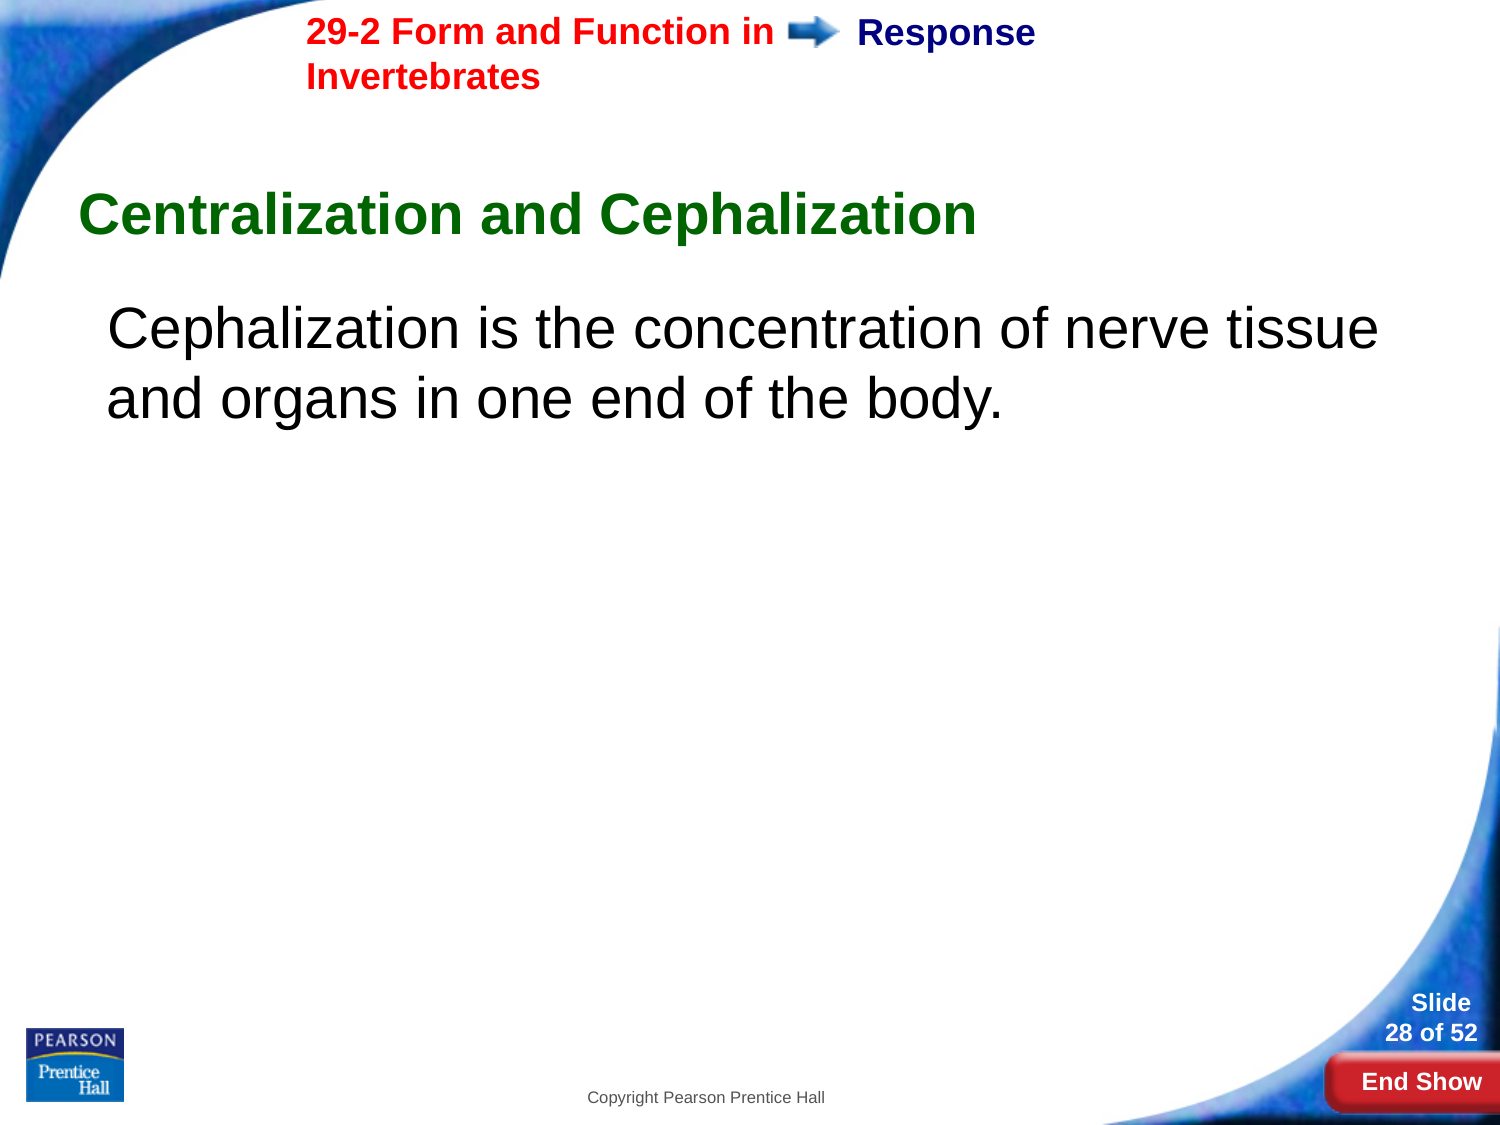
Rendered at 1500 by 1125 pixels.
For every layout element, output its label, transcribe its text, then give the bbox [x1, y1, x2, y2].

picture [0, 0, 1500, 1125]
title Response [841, 0, 1500, 76]
footer Copyright Pearson Prentice Hall [468, 1078, 945, 1105]
list Centralization and Cephalization Cephalization is the concentration of nerve tissue and organs in one end of the body. [44, 179, 1448, 976]
